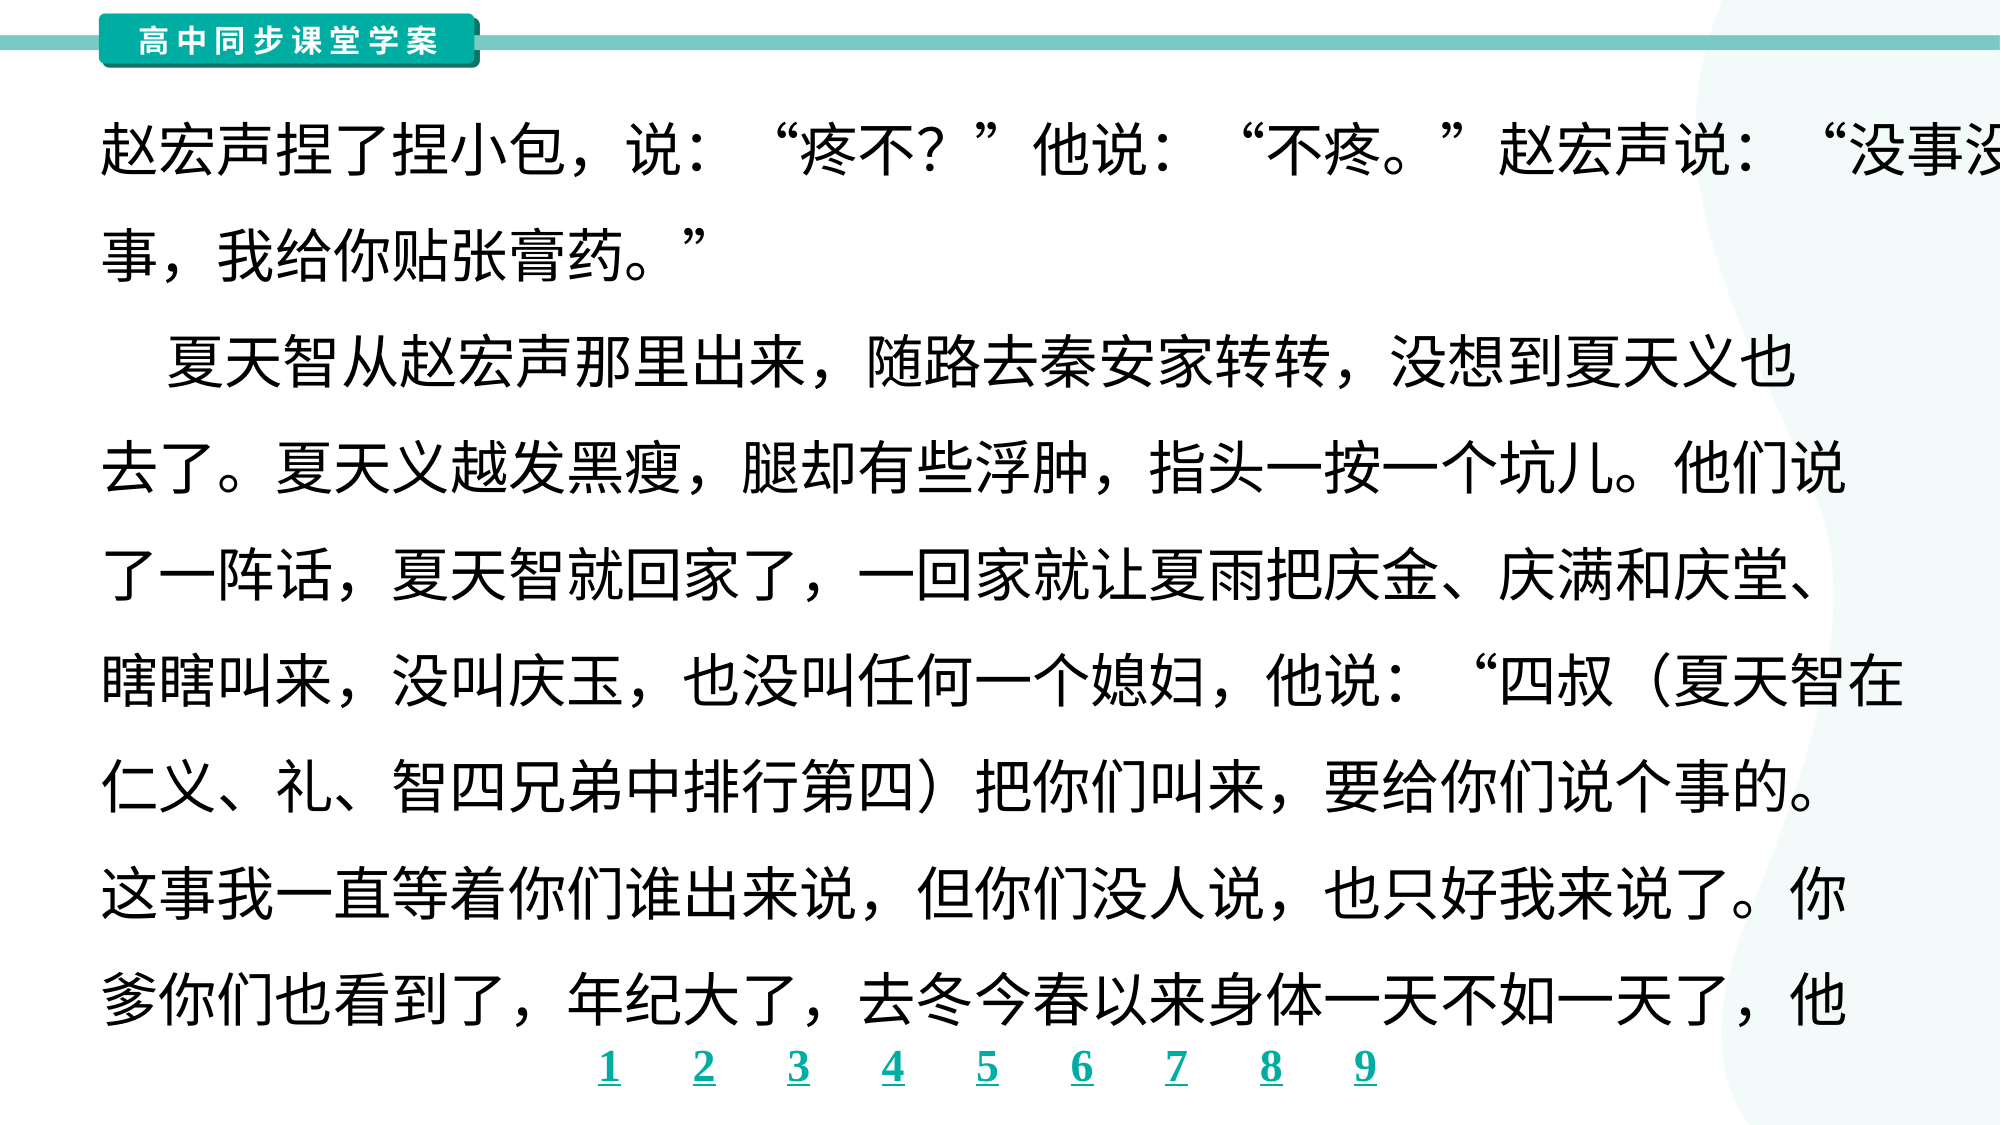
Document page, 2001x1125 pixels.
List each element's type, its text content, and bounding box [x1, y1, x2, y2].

text_box 赵宏声捏了捏小包，说：“疼不？”他说：“不疼。”赵宏声说：“没事没 事，我给你贴张膏药。” 夏天智从赵宏声那里出来，随路去秦安家转转，没想到夏天义也 去了。夏天义越发黑瘦，腿却有些浮肿，指头一按一个坑儿。他们说 了一阵话，夏天智就回家了，一回家就让夏雨把庆金、庆满和庆堂、 瞎瞎叫来，没叫庆玉，也没叫任何一个媳妇，他说：“四叔（夏天智在 仁义、礼、智四兄弟中排行第四）把你们叫来，要给你们说个事的。 这事我一直等着你们谁出来说，但你们没人说，也只好我来说了。你 爹你们也看到了，年纪大了，去冬今春以来身体一天不如一天了，他 [100, 76, 1899, 1033]
picture [0, 0, 2000, 1125]
